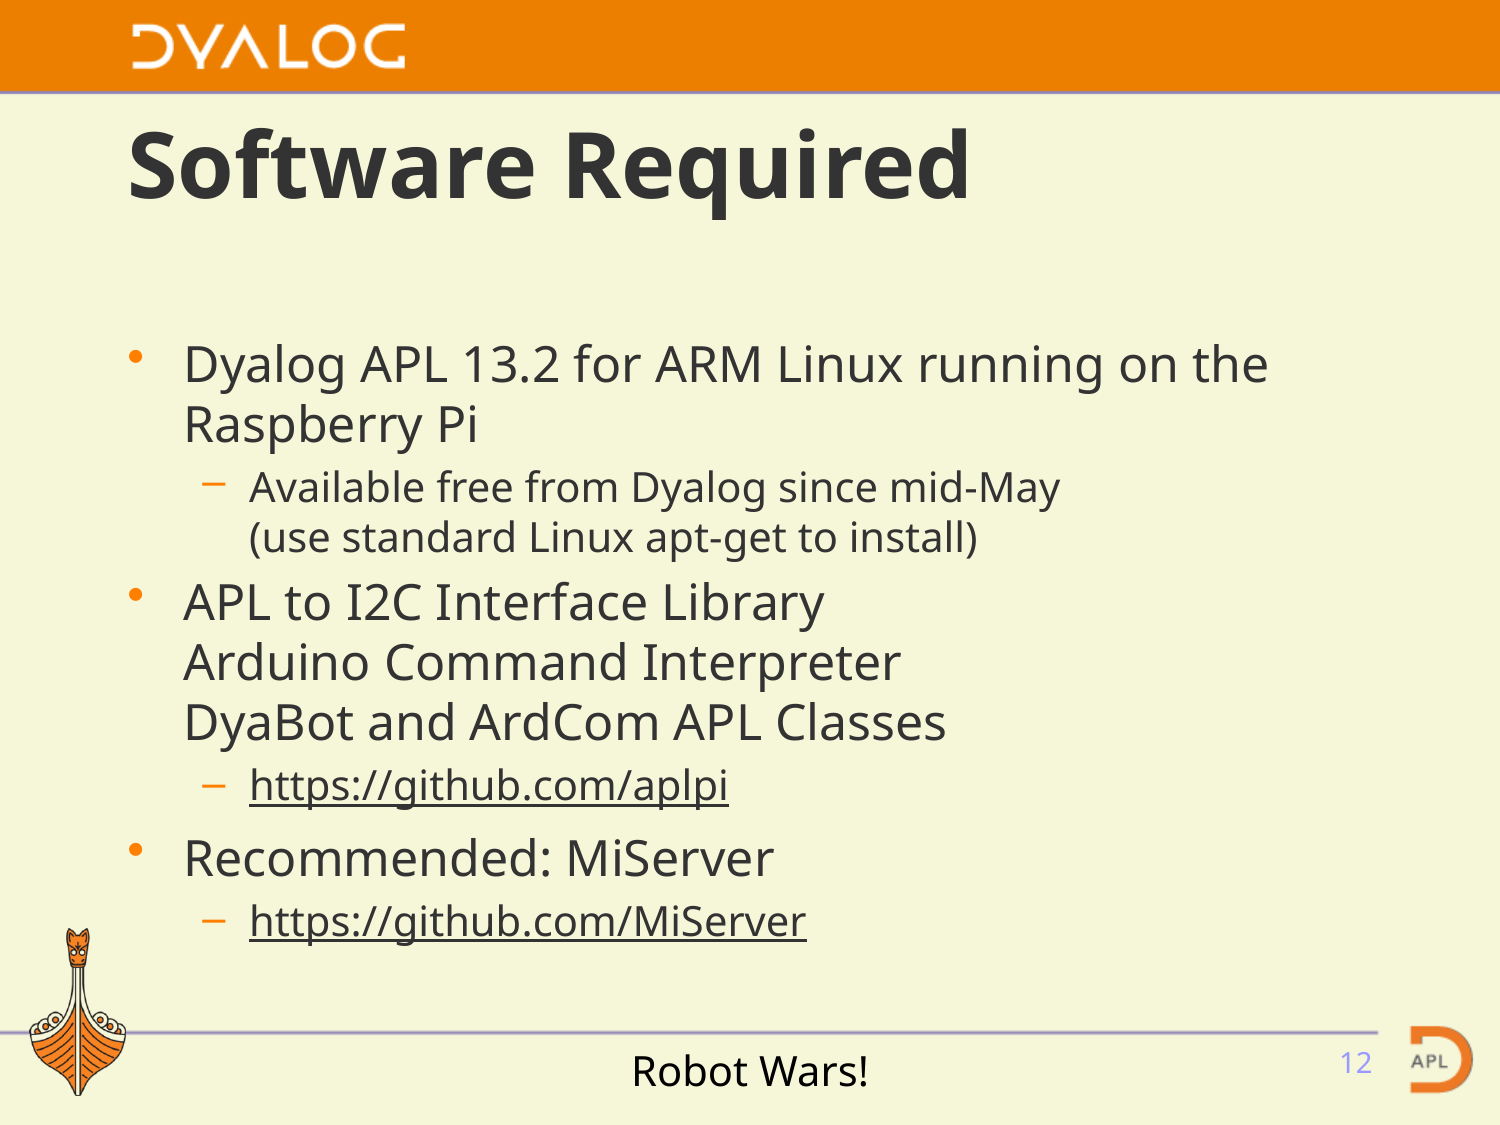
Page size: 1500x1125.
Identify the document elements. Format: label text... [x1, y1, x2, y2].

slide_number 12 [1074, 1037, 1388, 1113]
picture [0, 0, 1500, 1125]
title Software Required [112, 99, 1388, 288]
footer Robot Wars! [512, 1037, 988, 1113]
list Dyalog APL 13.2 for ARM Linux running on the Raspberry Pi Available free from Dyalog since mid-May (use standard Linux apt-get to install) APL to I2C Interface Library Arduino Command Interpreter DyaBot and ArdCom APL Classes https://github.com/aplpi Recommended: MiServer https://github.com/MiServer [112, 324, 1388, 1000]
